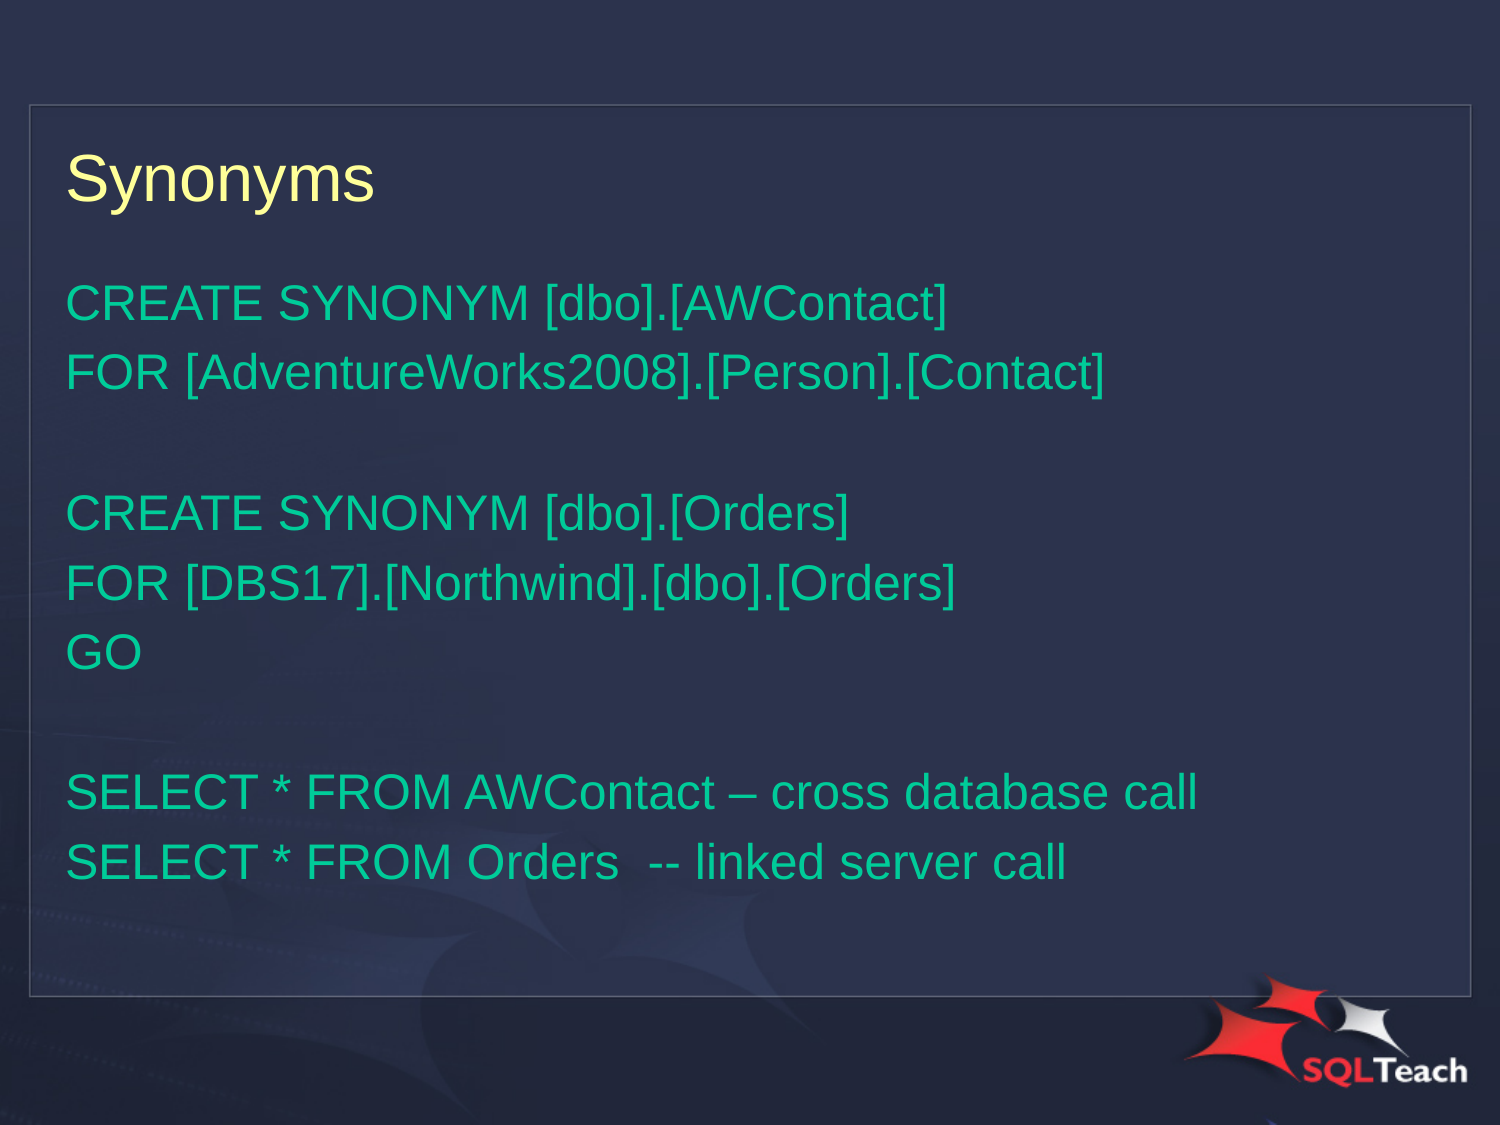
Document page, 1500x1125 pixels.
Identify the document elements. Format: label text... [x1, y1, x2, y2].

picture [0, 0, 1500, 1125]
list CREATE SYNONYM [dbo].[AWContact] FOR [AdventureWorks2008].[Person].[Contact] CREATE SYNONYM [dbo].[Orders] FOR [DBS17].[Northwind].[dbo].[Orders] GO SELECT * FROM AWContact – cross database call SELECT * FROM Orders -- linked server call [49, 262, 1463, 988]
title Synonyms [49, 137, 1326, 213]
